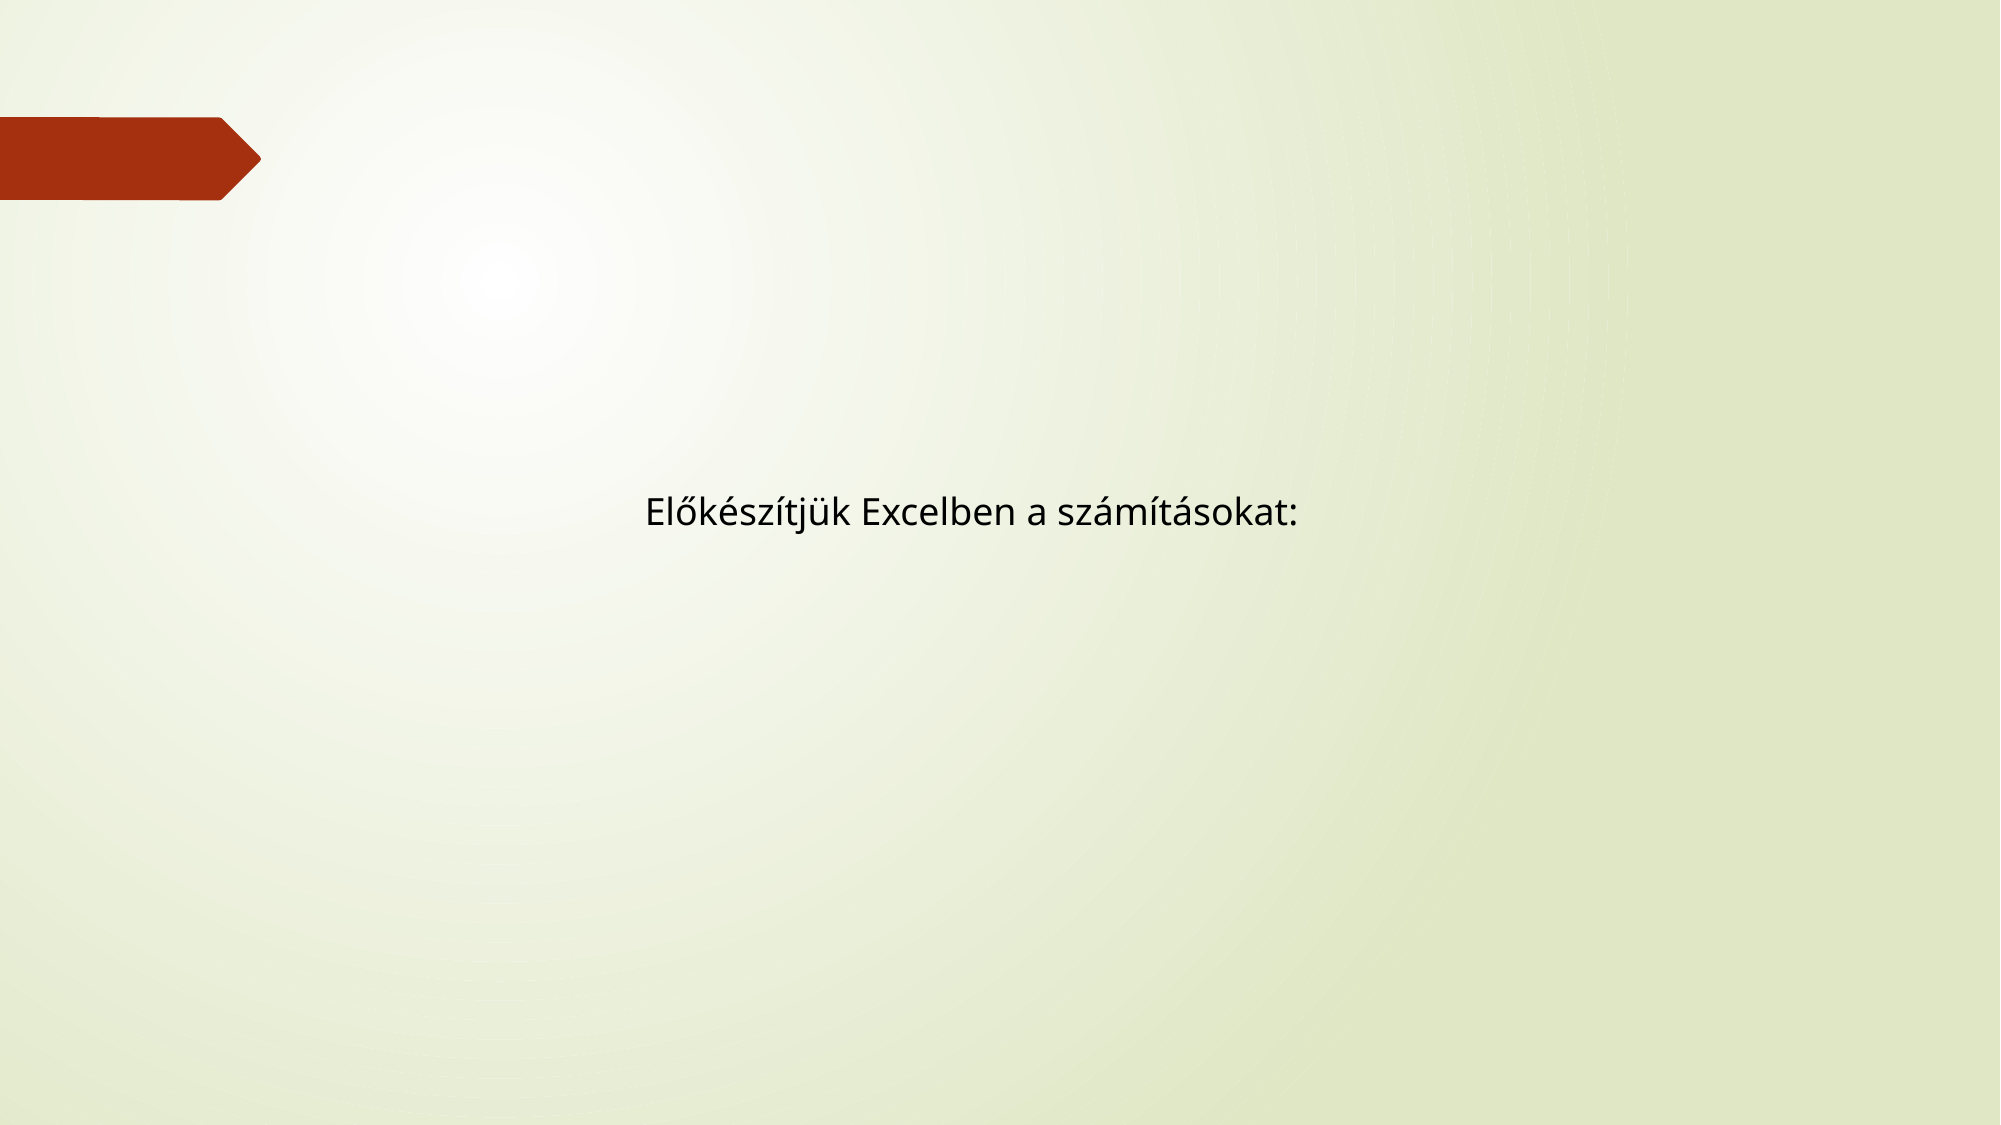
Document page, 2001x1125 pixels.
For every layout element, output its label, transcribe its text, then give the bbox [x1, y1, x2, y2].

text_box Előkészítjük Excelben a számításokat: [630, 480, 1942, 540]
